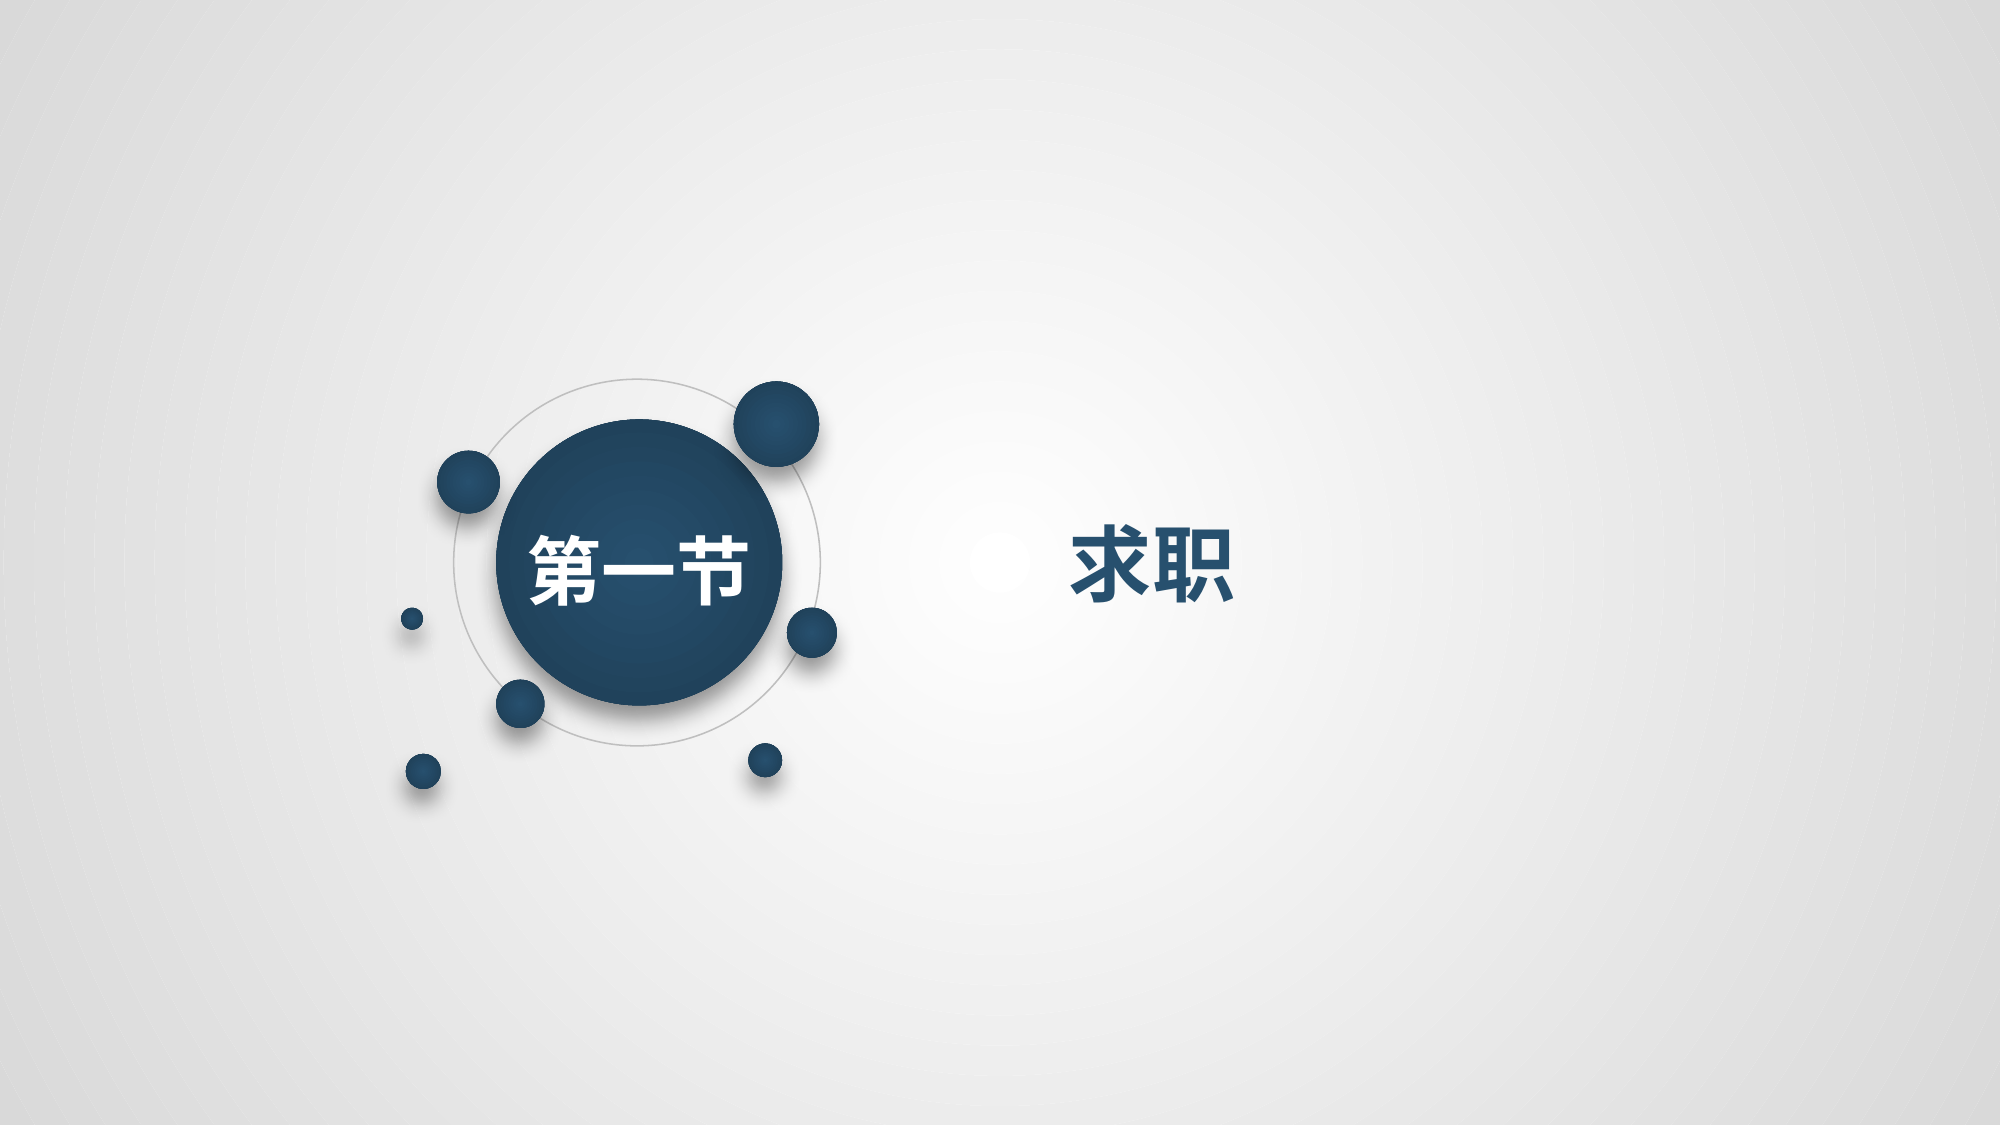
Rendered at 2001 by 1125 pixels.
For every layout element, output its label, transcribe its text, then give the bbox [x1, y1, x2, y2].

text_box [785, 606, 838, 659]
text_box [777, 488, 822, 610]
text_box 第一节 [511, 516, 767, 622]
text_box 求职 [1053, 504, 1344, 620]
text_box [452, 541, 514, 687]
text_box [747, 742, 784, 779]
text_box [732, 380, 821, 468]
text_box [400, 606, 425, 631]
text_box [436, 449, 501, 515]
text_box [404, 752, 442, 790]
text_box [556, 667, 783, 747]
text_box [487, 378, 732, 481]
text_box [495, 678, 546, 729]
text_box [495, 418, 784, 707]
